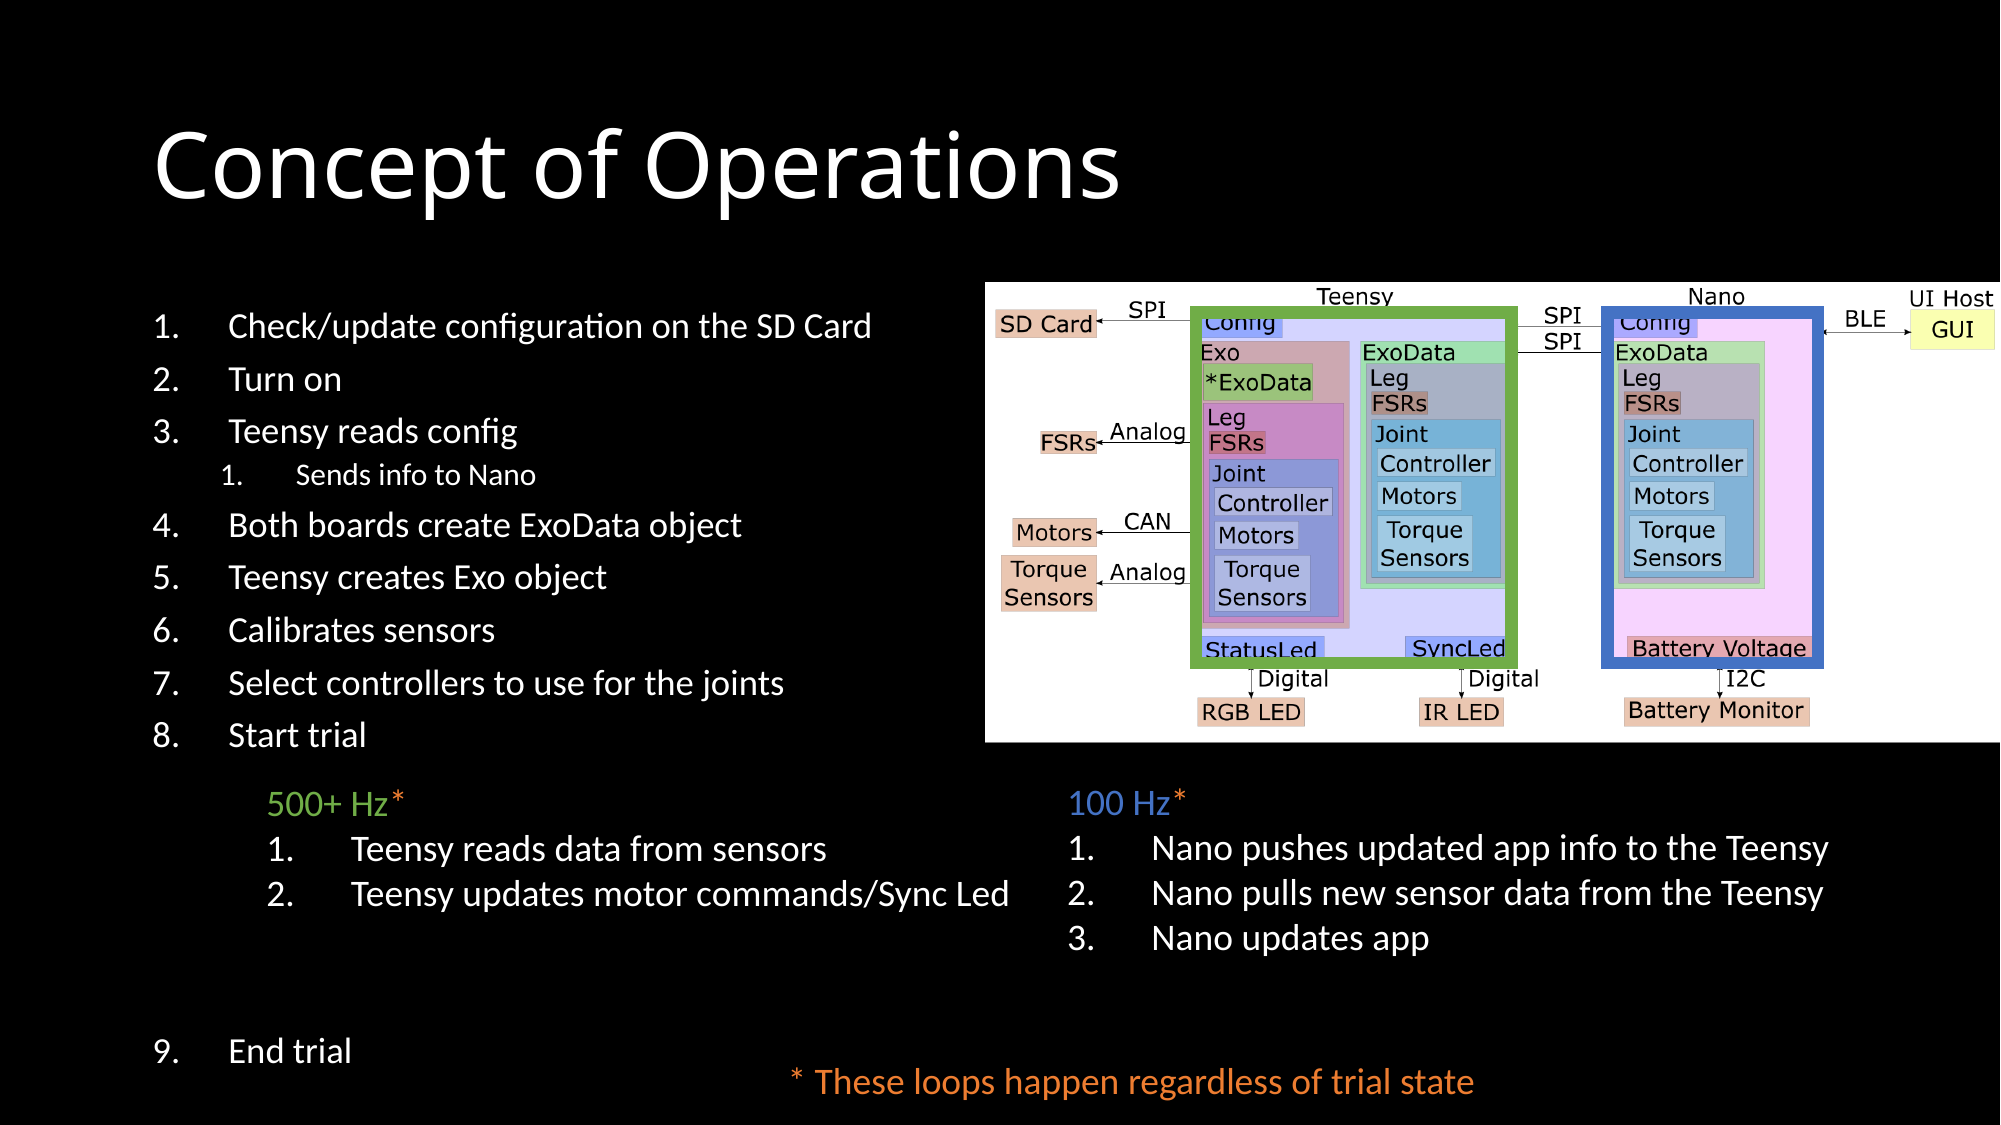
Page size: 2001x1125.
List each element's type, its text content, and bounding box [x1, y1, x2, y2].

title Concept of Operations [137, 59, 1863, 278]
list Check/update configuration on the SD Card Turn on Teensy reads config Sends info to Nano Both boards create ExoData object Teensy creates Exo object Calibrates sensors Select controllers to use for the joints Start trial End trial [137, 299, 1863, 1081]
text_box 500+ Hz* Teensy reads data from sensors Teensy updates motor commands/Sync Led [176, 771, 1026, 967]
text_box 100 Hz* Nano pushes updated app info to the Teensy Nano pulls new sensor data from the Teensy Nano updates app [977, 770, 1845, 1011]
text_box * These loops happen regardless of trial state [772, 1049, 1491, 1110]
picture [983, 281, 2000, 743]
